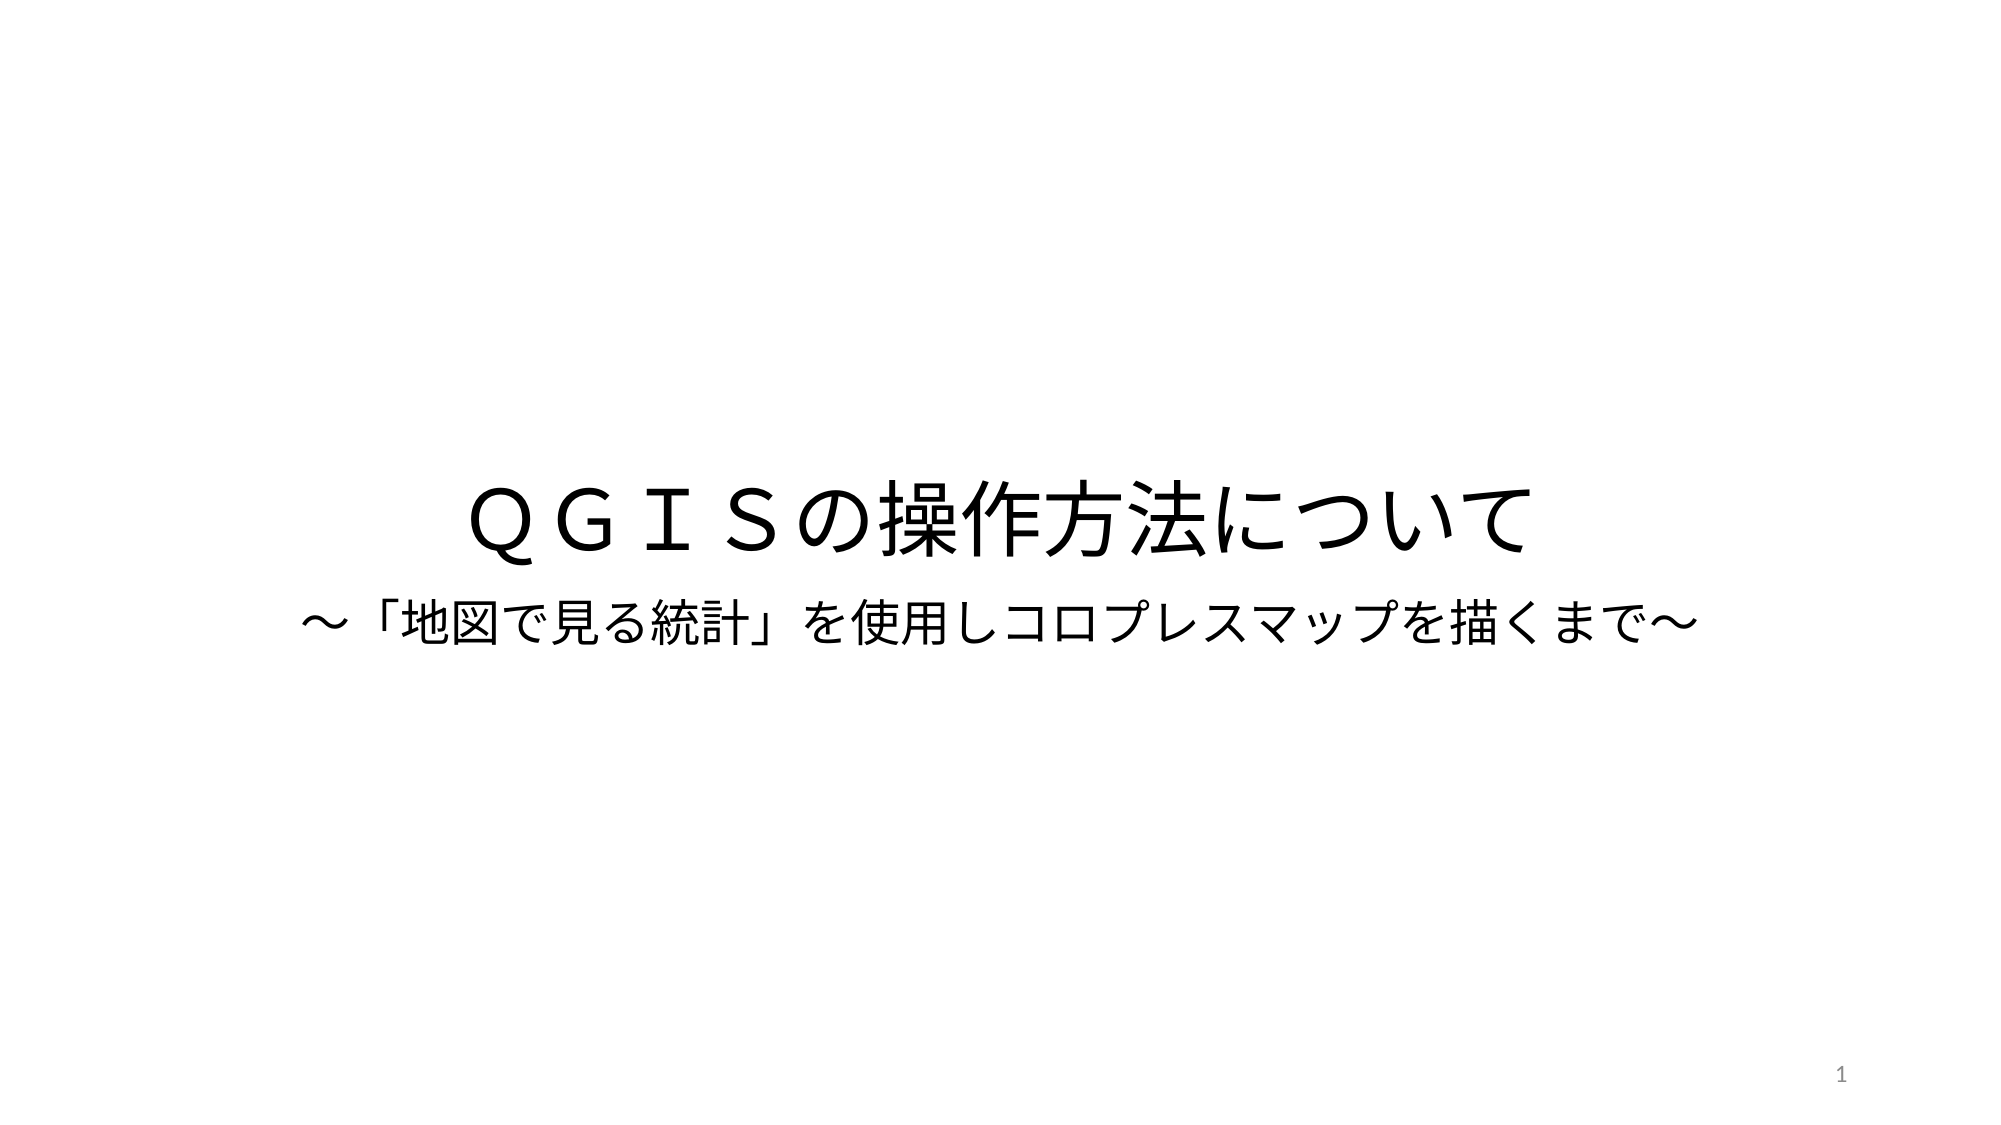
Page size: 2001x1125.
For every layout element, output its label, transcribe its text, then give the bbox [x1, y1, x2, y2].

subtitle ～「地図で見る統計」を使用しコロプレスマップを描くまで～ [249, 590, 1750, 863]
title ＱＧＩＳの操作方法について [249, 184, 1750, 576]
slide_number 1 [1412, 1042, 1863, 1103]
